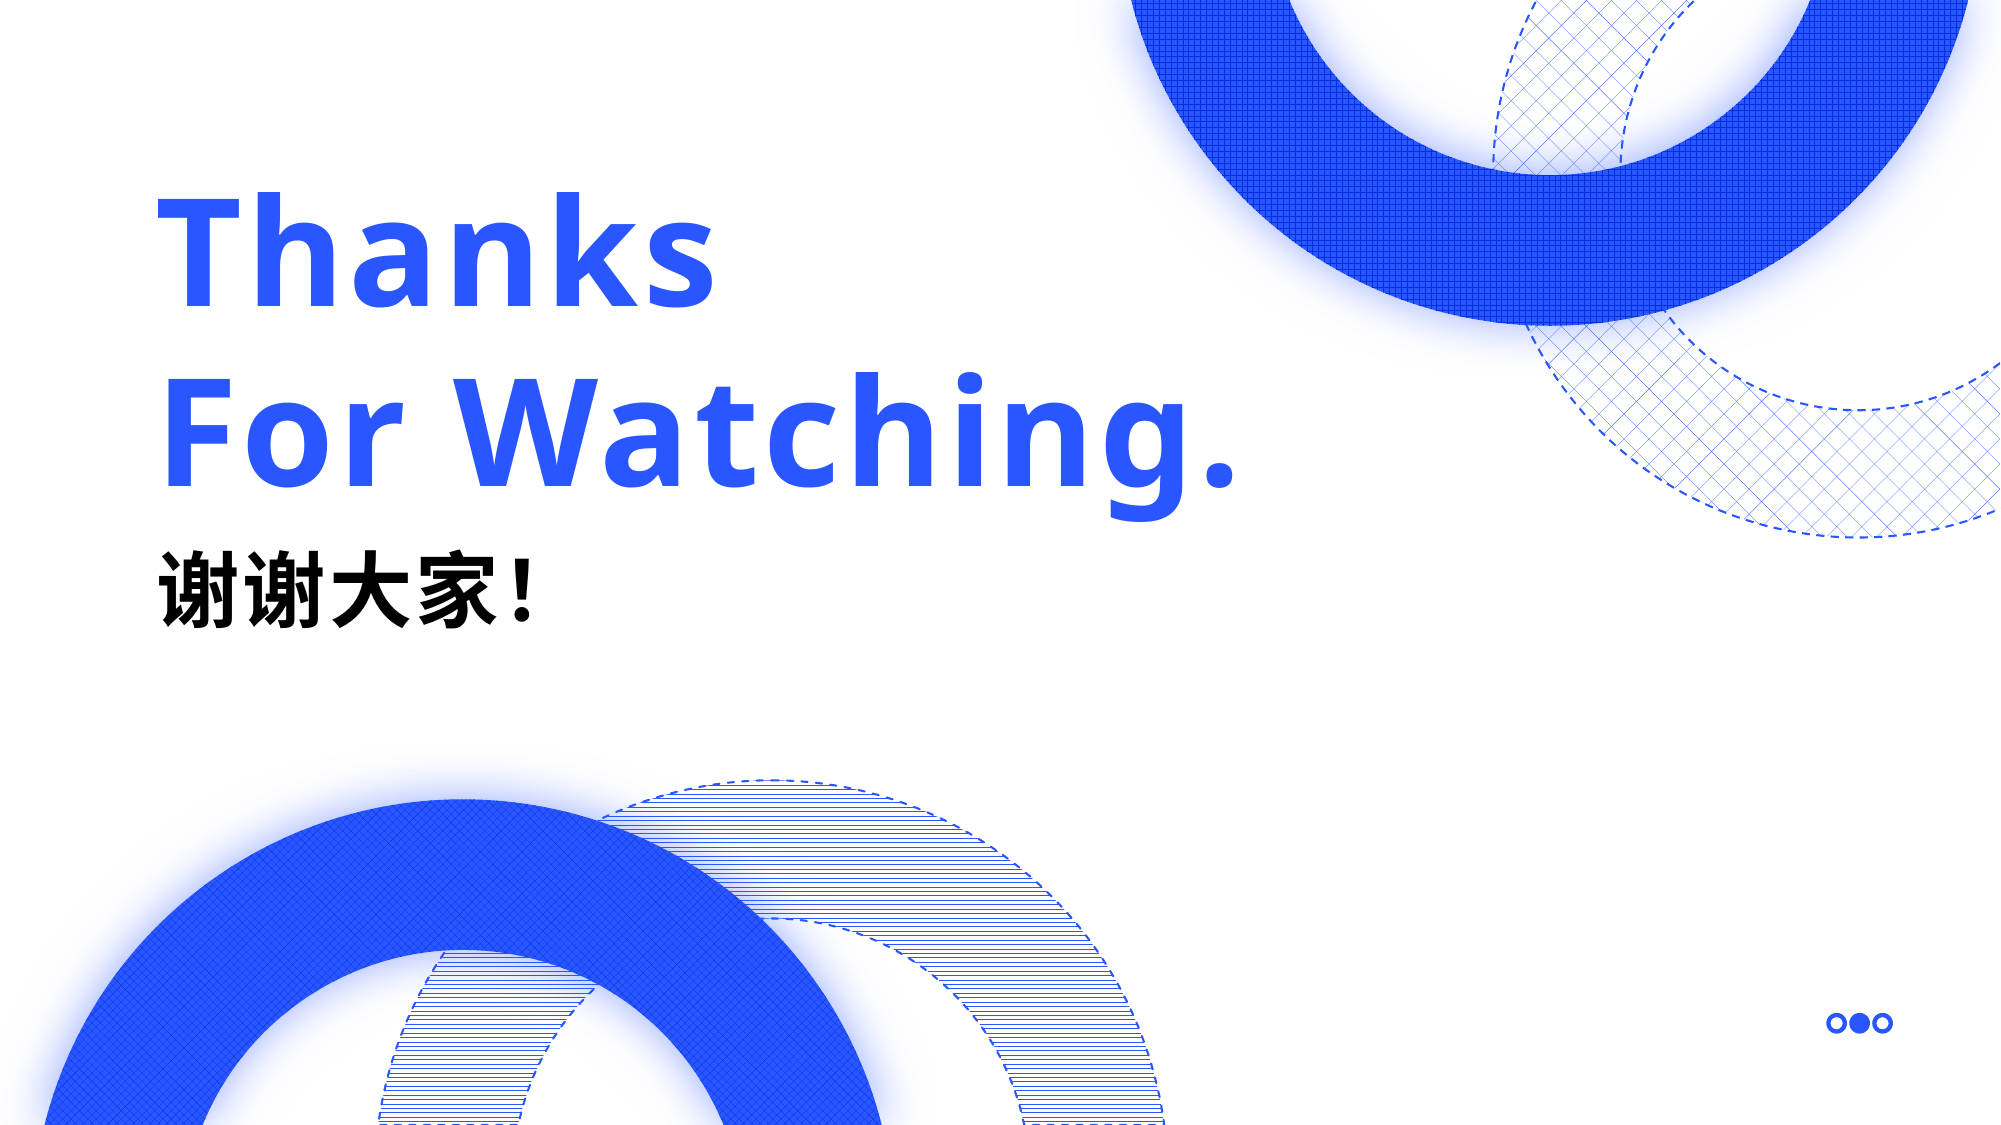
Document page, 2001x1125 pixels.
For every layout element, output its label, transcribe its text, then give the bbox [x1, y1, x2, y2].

title Thanks For Watching. [138, 150, 1315, 523]
list 谢谢大家！ [140, 537, 786, 659]
text_box [1529, 315, 2001, 538]
text_box [1491, 0, 1689, 175]
